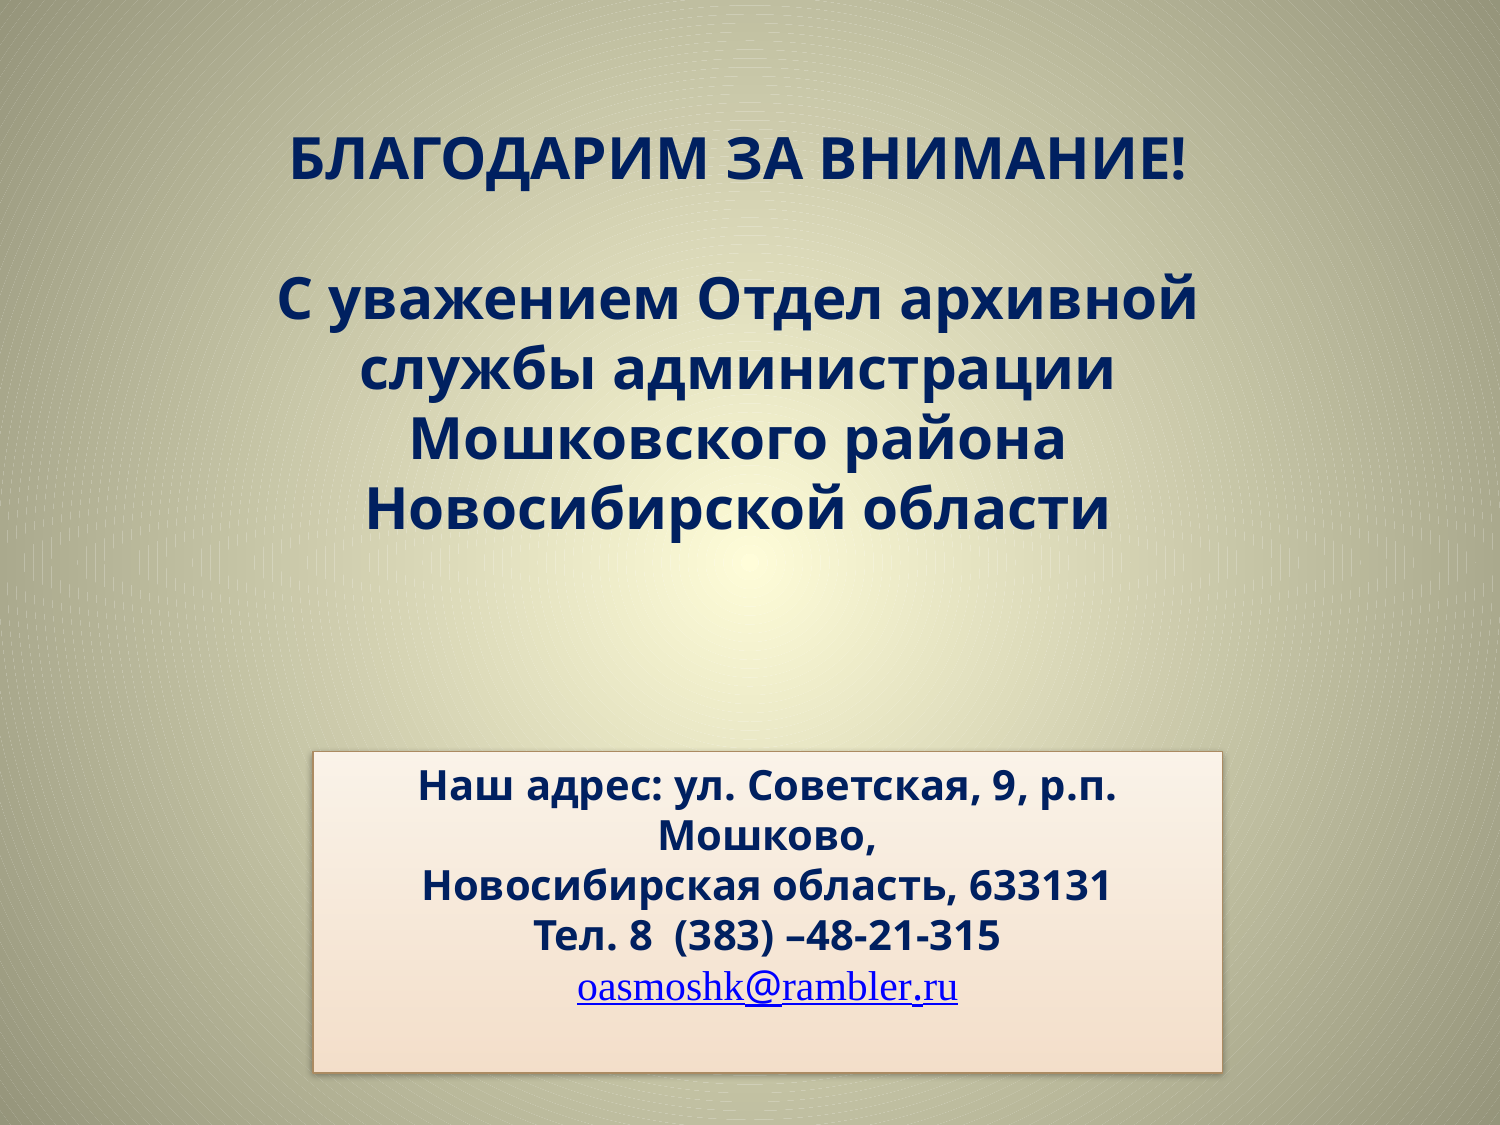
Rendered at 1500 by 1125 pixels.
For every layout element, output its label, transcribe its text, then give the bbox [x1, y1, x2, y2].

text_box Наш адрес: ул. Советская, 9, р.п. Мошково, Новосибирская область, 633131 Тел. 8 (383) –48-21-315 oasmoshk@rambler.ru [312, 751, 1223, 1074]
text_box БЛАГОДАРИМ ЗА ВНИМАНИЕ! С уважением Отдел архивной службы администрации Мошковского района Новосибирской области [253, 113, 1223, 549]
